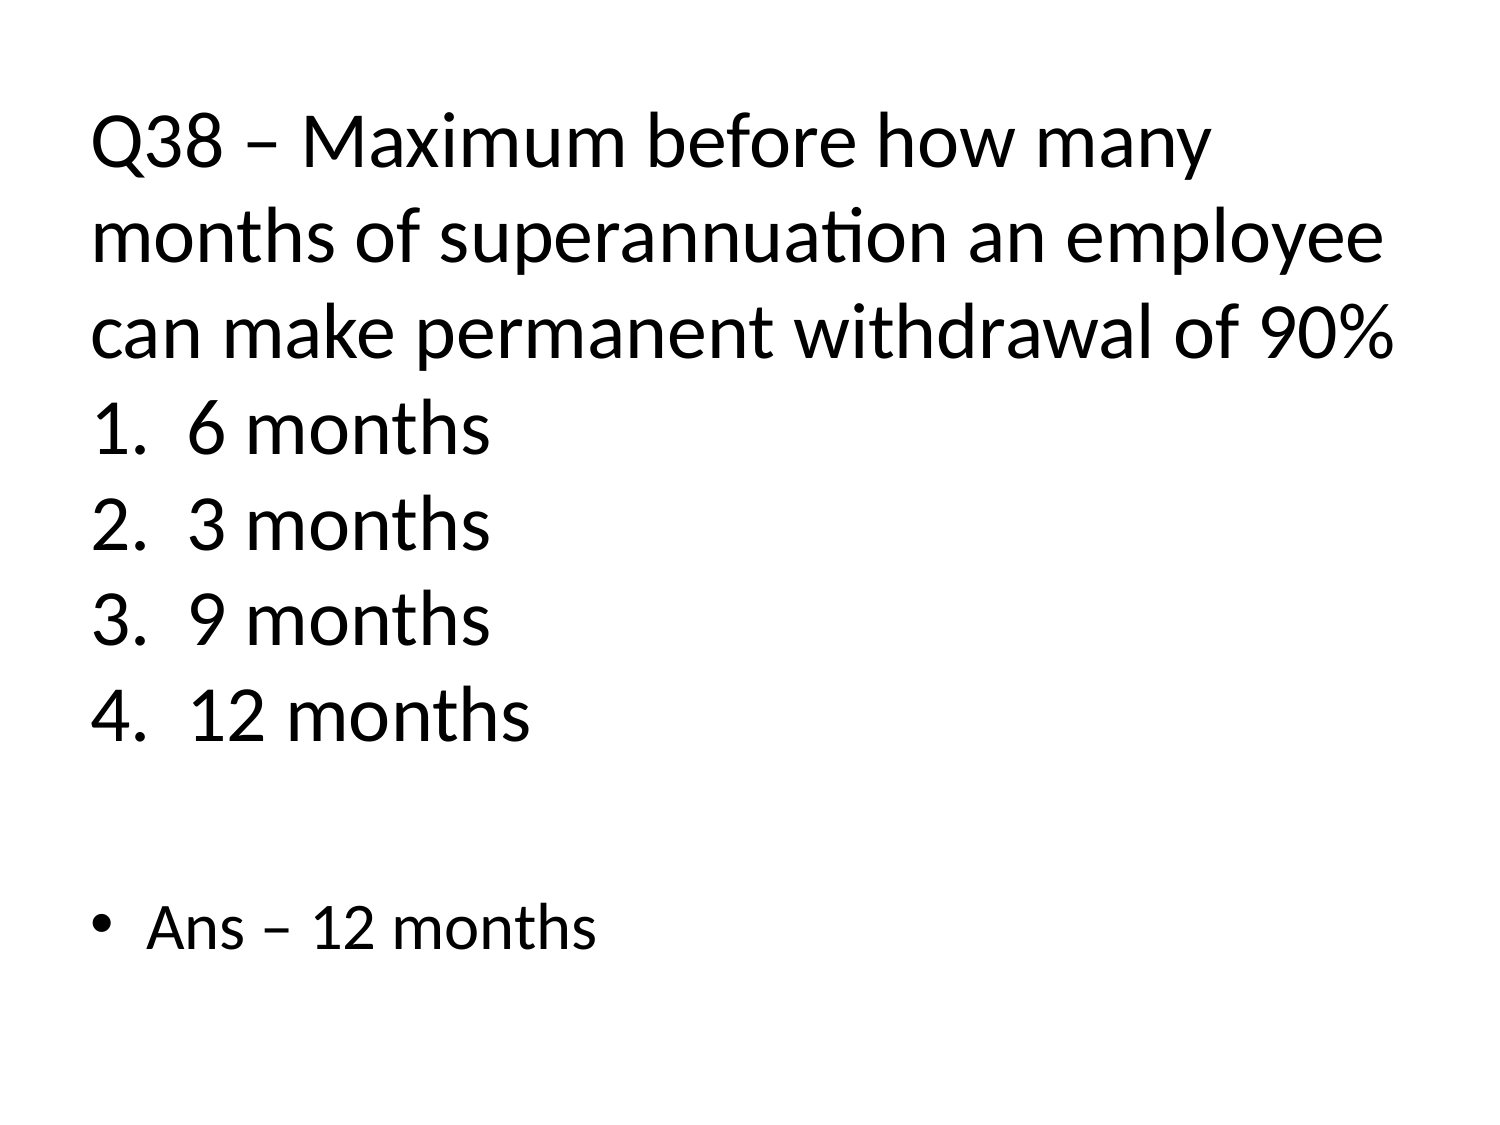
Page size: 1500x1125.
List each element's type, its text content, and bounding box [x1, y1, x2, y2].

title Q38 – Maximum before how many months of superannuation an employee can make permanent withdrawal of 90% 1. 6 months 2. 3 months 3. 9 months 4. 12 months [75, 45, 1425, 800]
list Ans – 12 months [75, 875, 1425, 1005]
